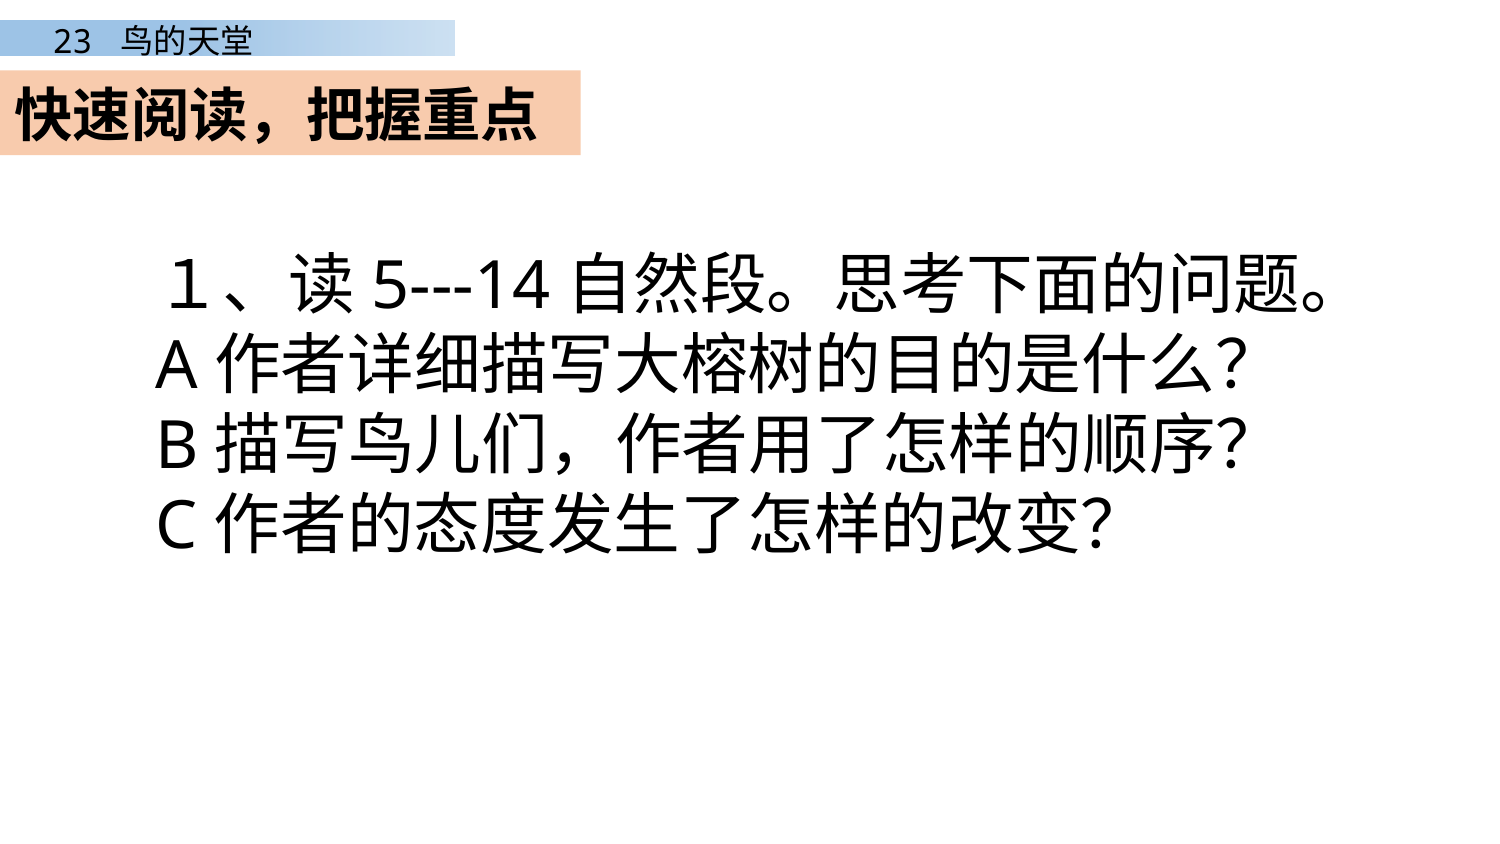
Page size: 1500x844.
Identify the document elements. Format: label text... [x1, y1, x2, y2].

text_box 快速阅读，把握重点 [0, 70, 581, 156]
text_box １、读5---14自然段。思考下面的问题。 A作者详细描写大榕树的目的是什么？ B描写鸟儿们，作者用了怎样的顺序？ C作者的态度发生了怎样的改变？ [140, 234, 1383, 569]
